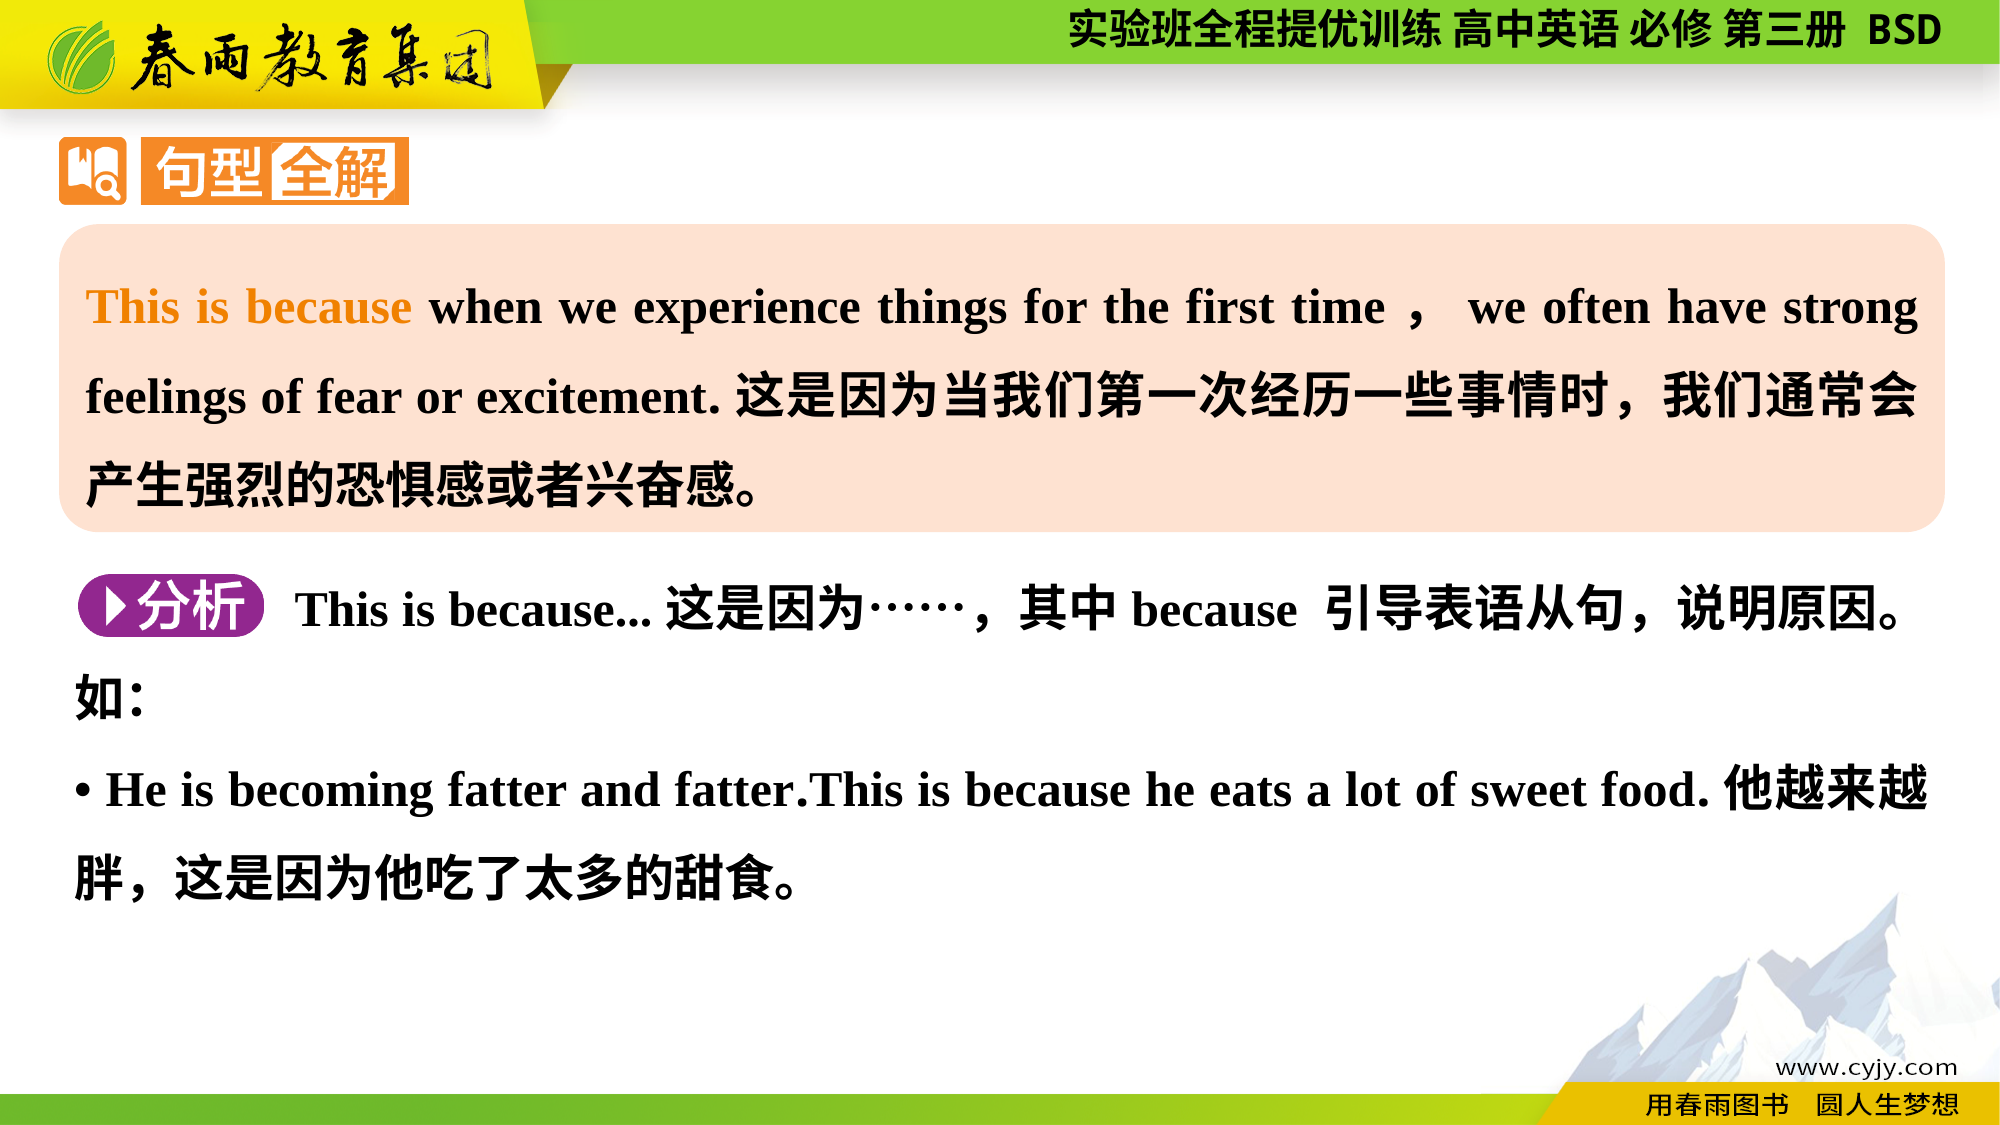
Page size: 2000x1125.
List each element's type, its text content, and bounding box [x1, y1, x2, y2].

picture [0, 0, 2000, 1125]
text_box This is because when we experience things for the first time，we often have strong feelings of fear or excitement.这是因为当我们第一次经历一些事情时，我们通常会产生强烈的恐惧感或者兴奋感。 [59, 224, 1945, 533]
list This is because...这是因为……，其中because 引导表语从句，说明原因。如： • He is becoming fatter and fatter.This is because he eats a lot of sweet food.他越来越胖，这是因为他吃了太多的甜食。 [59, 538, 1944, 918]
